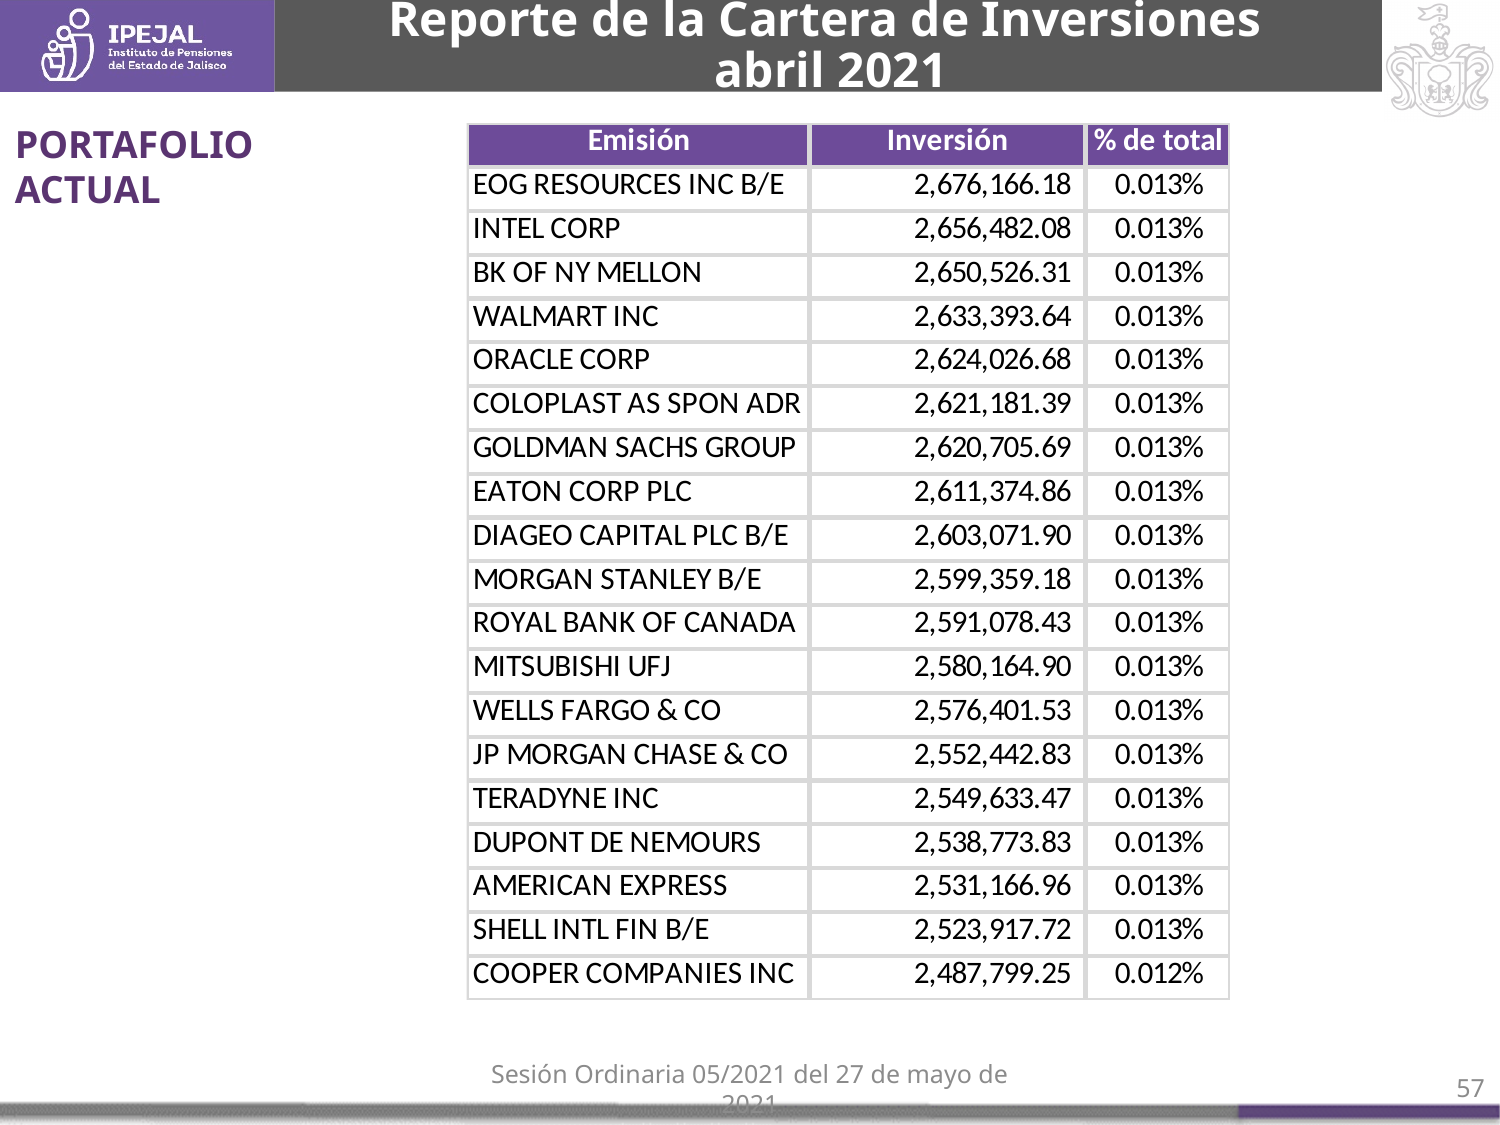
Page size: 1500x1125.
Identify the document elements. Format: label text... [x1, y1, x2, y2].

picture [0, 1096, 1500, 1125]
slide_number 57 [1149, 1059, 1500, 1120]
text_box Reporte de la Cartera de Inversiones abril 2021 [278, 0, 1385, 94]
picture [0, 0, 275, 92]
footer Sesión Ordinaria 05/2021 del 27 de mayo de 2021 [467, 1058, 1033, 1119]
picture [466, 122, 1233, 1002]
text_box PORTAFOLIO ACTUAL [0, 113, 300, 219]
